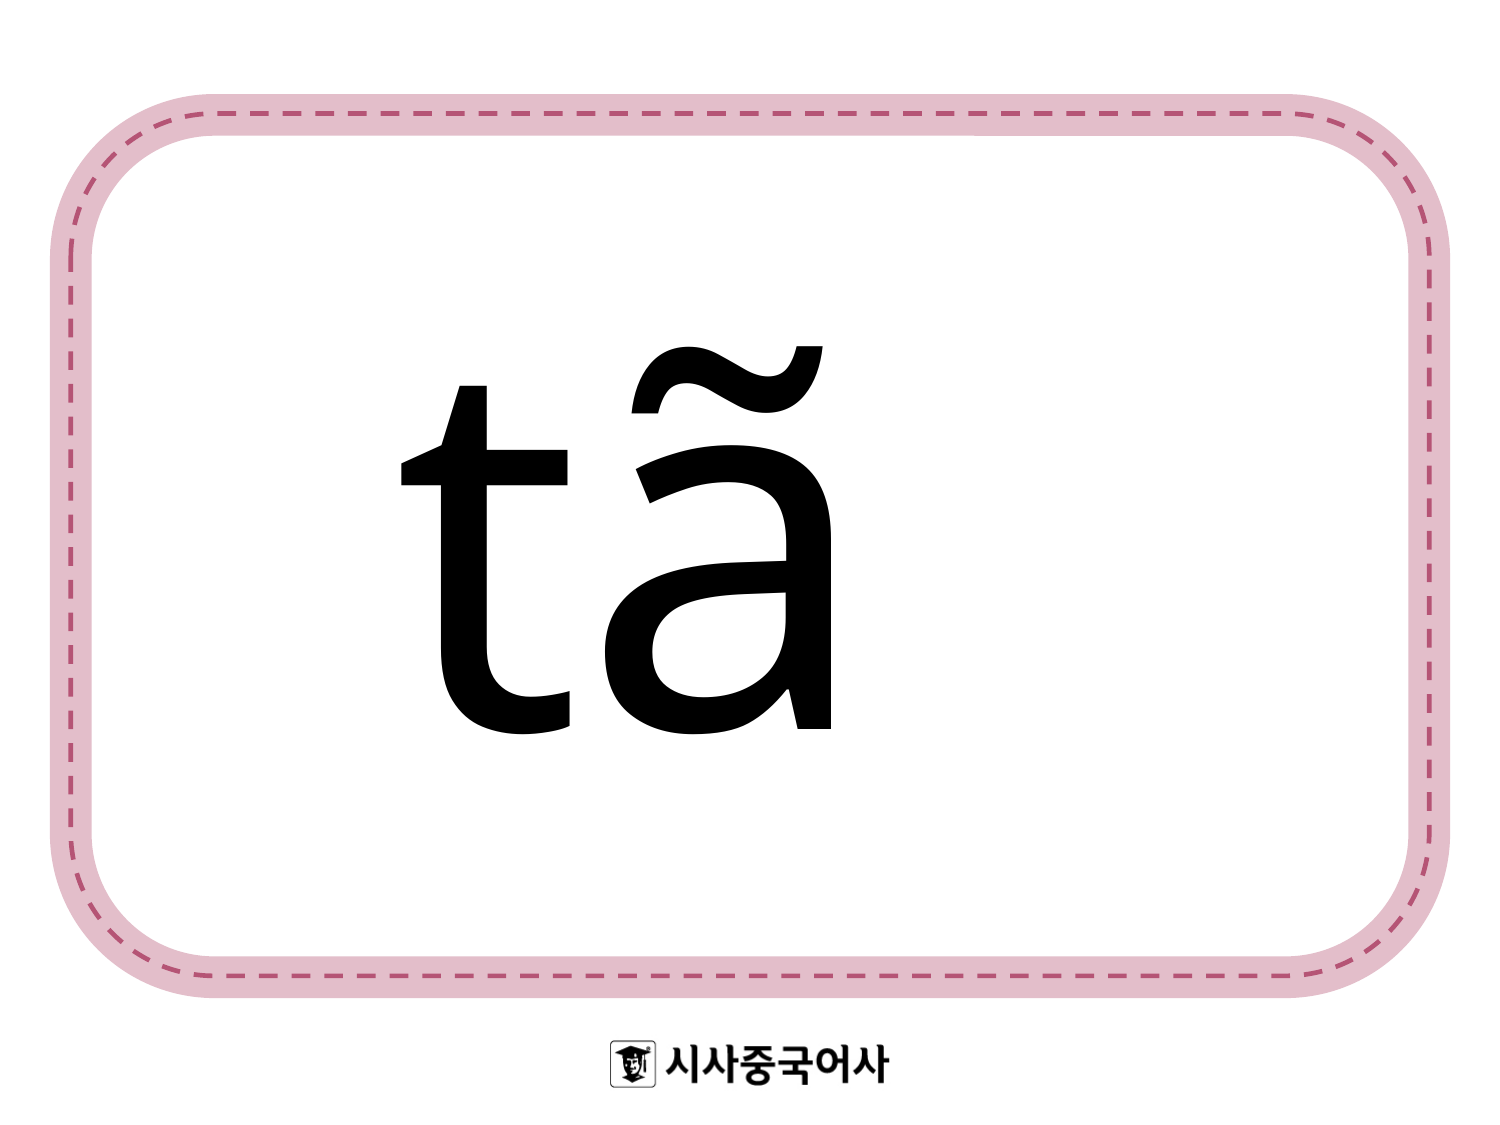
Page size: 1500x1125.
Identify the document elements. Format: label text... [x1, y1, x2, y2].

text_box tã [145, 189, 1354, 853]
picture [602, 1034, 898, 1094]
